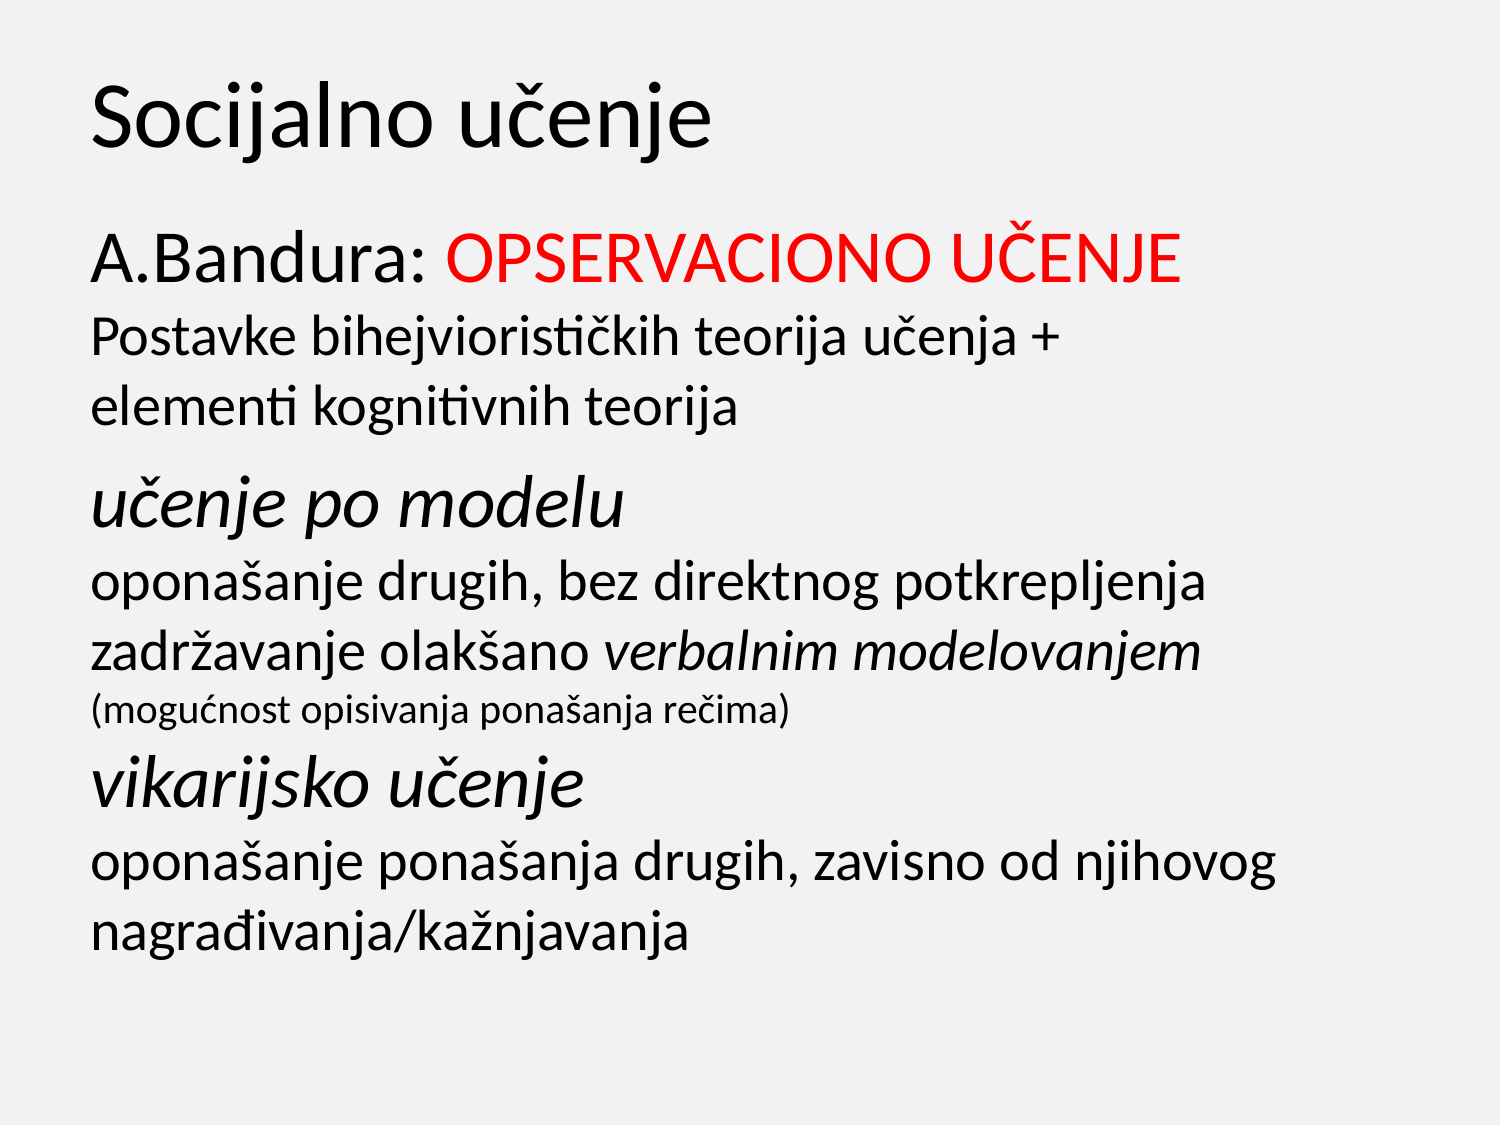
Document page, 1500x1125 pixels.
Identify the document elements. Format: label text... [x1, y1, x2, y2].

list A.Bandura: OPSERVACIONO UČENJE Postavke bihejviorističkih teorija učenja + elementi kognitivnih teorija učenje po modelu oponašanje drugih, bez direktnog potkrepljenja zadržavanje olakšano verbalnim modelovanjem (mogućnost opisivanja ponašanja rečima) vikarijsko učenje oponašanje ponašanja drugih, zavisno od njihovog nagrađivanja/kažnjavanja [75, 200, 1425, 1005]
title Socijalno učenje [75, 45, 1425, 175]
